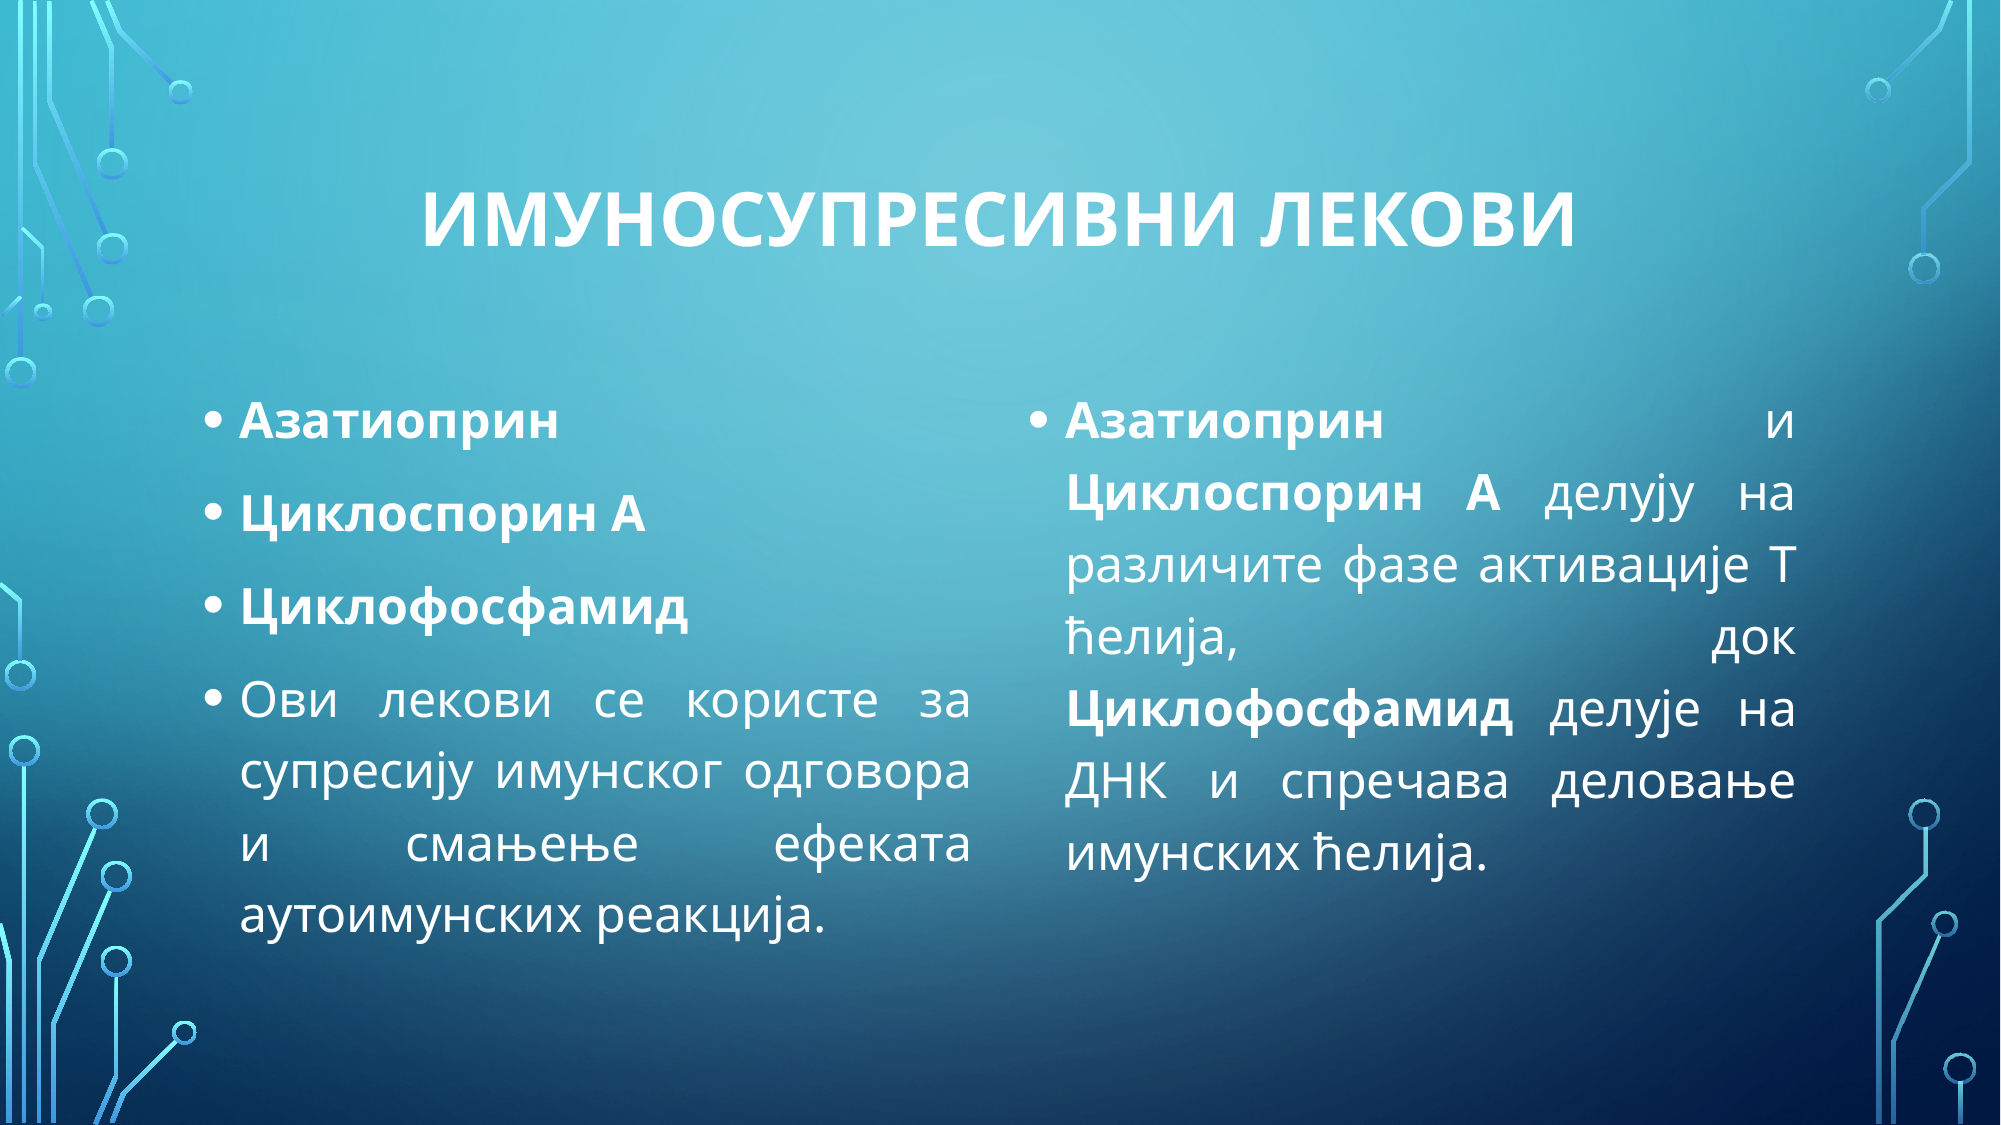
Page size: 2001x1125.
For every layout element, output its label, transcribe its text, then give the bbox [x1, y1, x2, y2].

title Имуносупресивни лекови [187, 101, 1813, 344]
list Азатиоприн и Циклоспорин А делују на различите фазе активације Т ћелија, док Циклофосфамид делује на ДНК и спречава деловање имунских ћелија. [1012, 369, 1813, 950]
list Азатиоприн Циклоспорин А Циклофосфамид Ови лекови се користе за супресију имунског одговора и смањење ефеката аутоимунских реакција. [187, 369, 988, 950]
